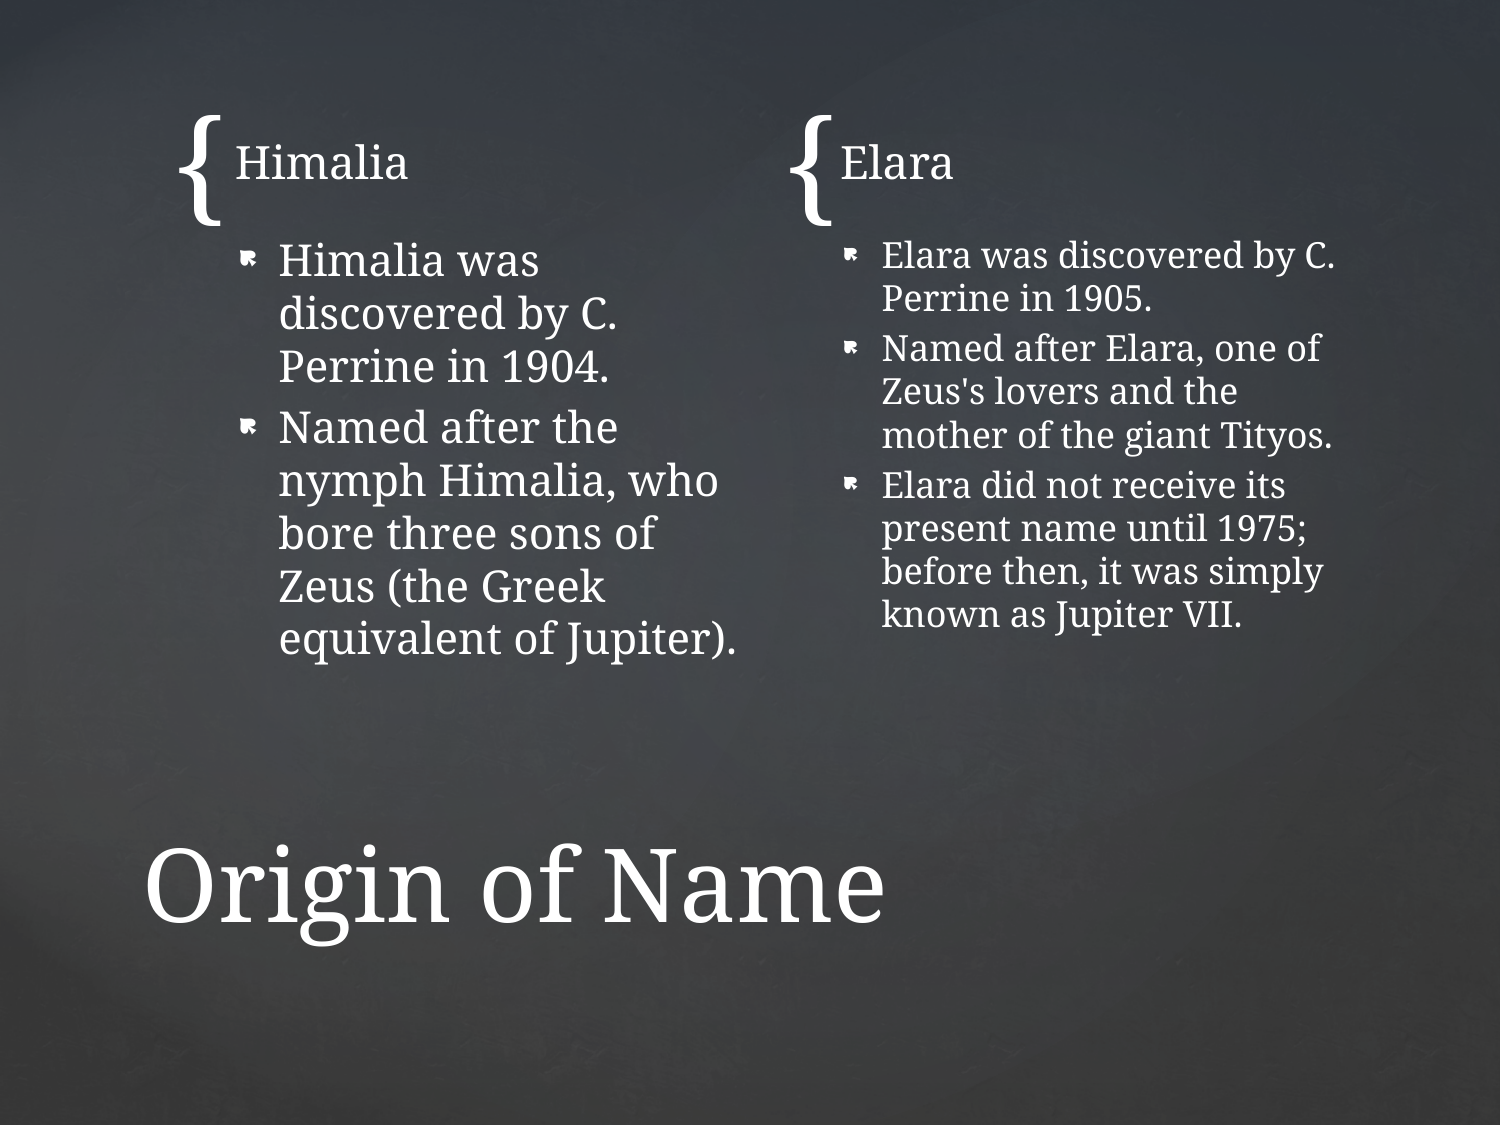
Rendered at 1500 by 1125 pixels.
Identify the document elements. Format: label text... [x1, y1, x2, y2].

list Elara [825, 108, 1362, 214]
title Origin of Name [127, 800, 1365, 950]
list Himalia [219, 108, 757, 214]
list Elara was discovered by C. Perrine in 1905. Named after Elara, one of Zeus's lovers and the mother of the giant Tityos. Elara did not receive its present name until 1975; before then, it was simply known as Jupiter VII. [825, 224, 1362, 675]
list Himalia was discovered by C. Perrine in 1904. Named after the nymph Himalia, who bore three sons of Zeus (the Greek equivalent of Jupiter). [220, 224, 758, 675]
